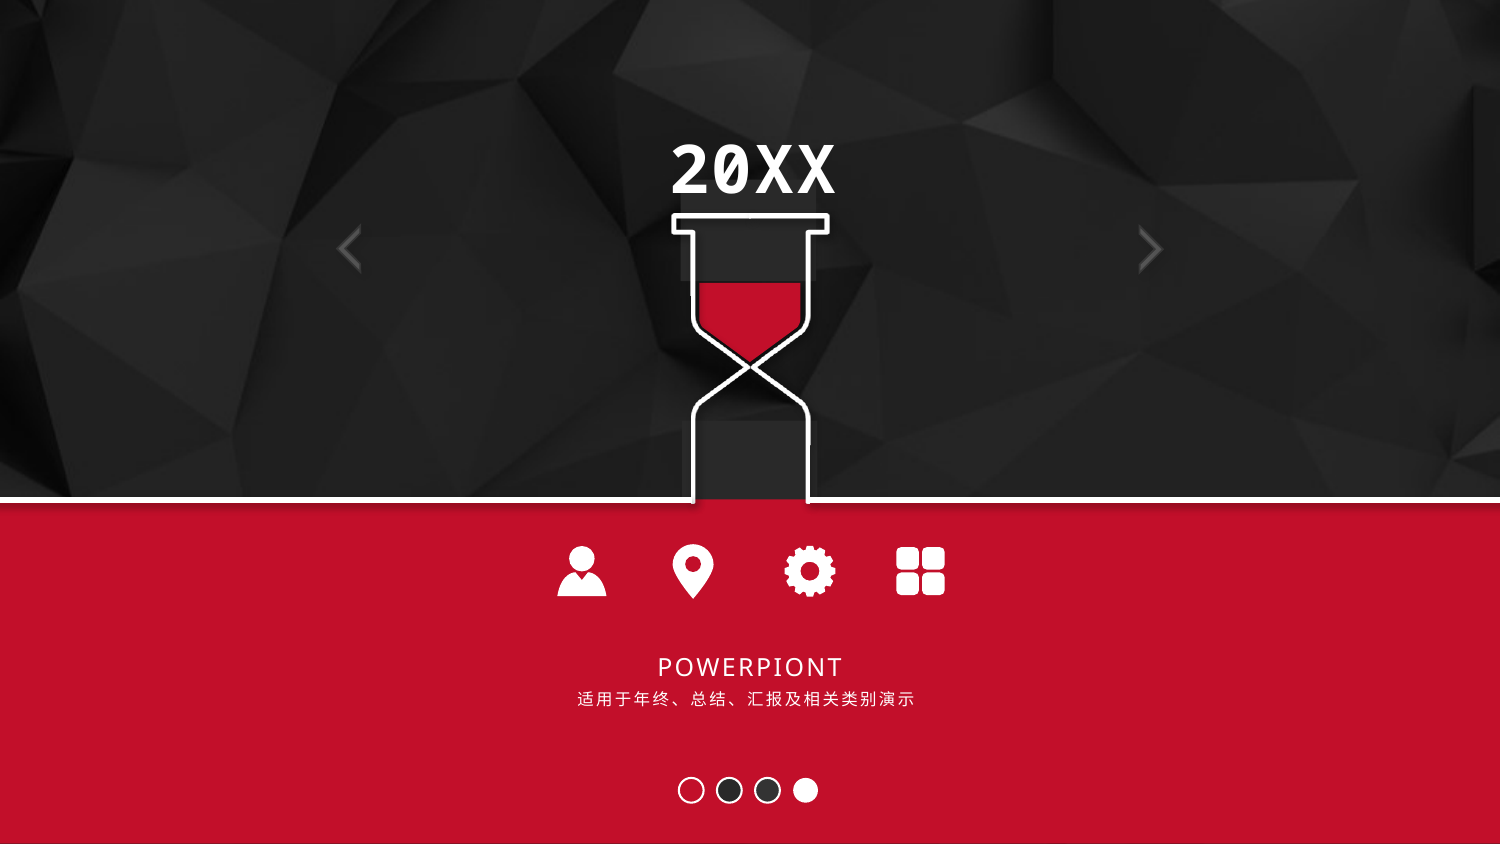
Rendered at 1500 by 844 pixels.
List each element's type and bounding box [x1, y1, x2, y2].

picture [0, 0, 1500, 844]
text_box [672, 544, 714, 599]
text_box [896, 546, 945, 596]
